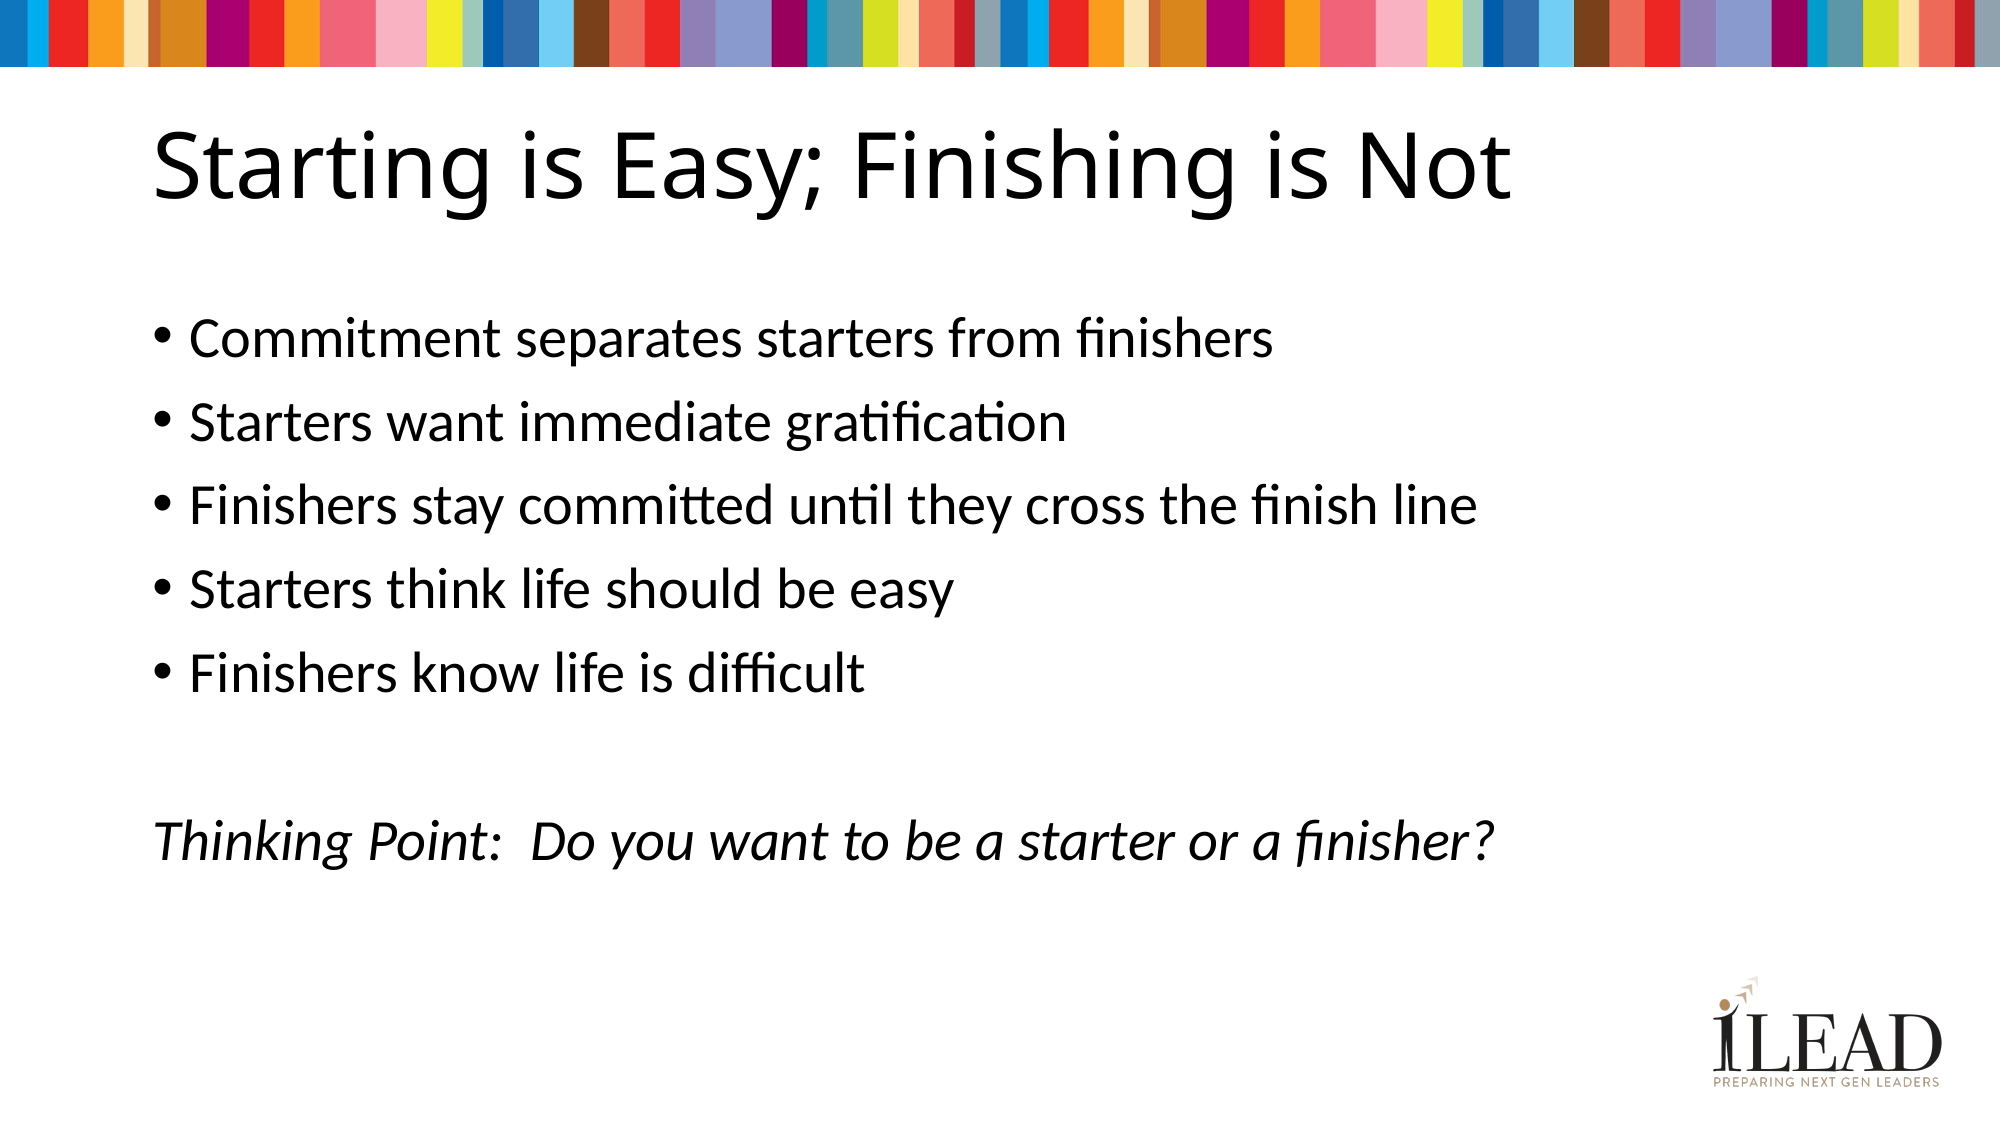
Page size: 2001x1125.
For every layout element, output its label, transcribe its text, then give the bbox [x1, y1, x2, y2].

picture [1709, 972, 1945, 1091]
picture [828, 0, 1026, 67]
picture [1048, 0, 1808, 67]
picture [1828, 0, 2000, 67]
title Starting is Easy; Finishing is Not [137, 67, 1863, 278]
picture [48, 0, 808, 67]
list Commitment separates starters from finishers Starters want immediate gratification Finishers stay committed until they cross the finish line Starters think life should be easy Finishers know life is difficult Thinking Point: Do you want to be a starter or a finisher? [137, 299, 1863, 1014]
picture [0, 0, 26, 67]
